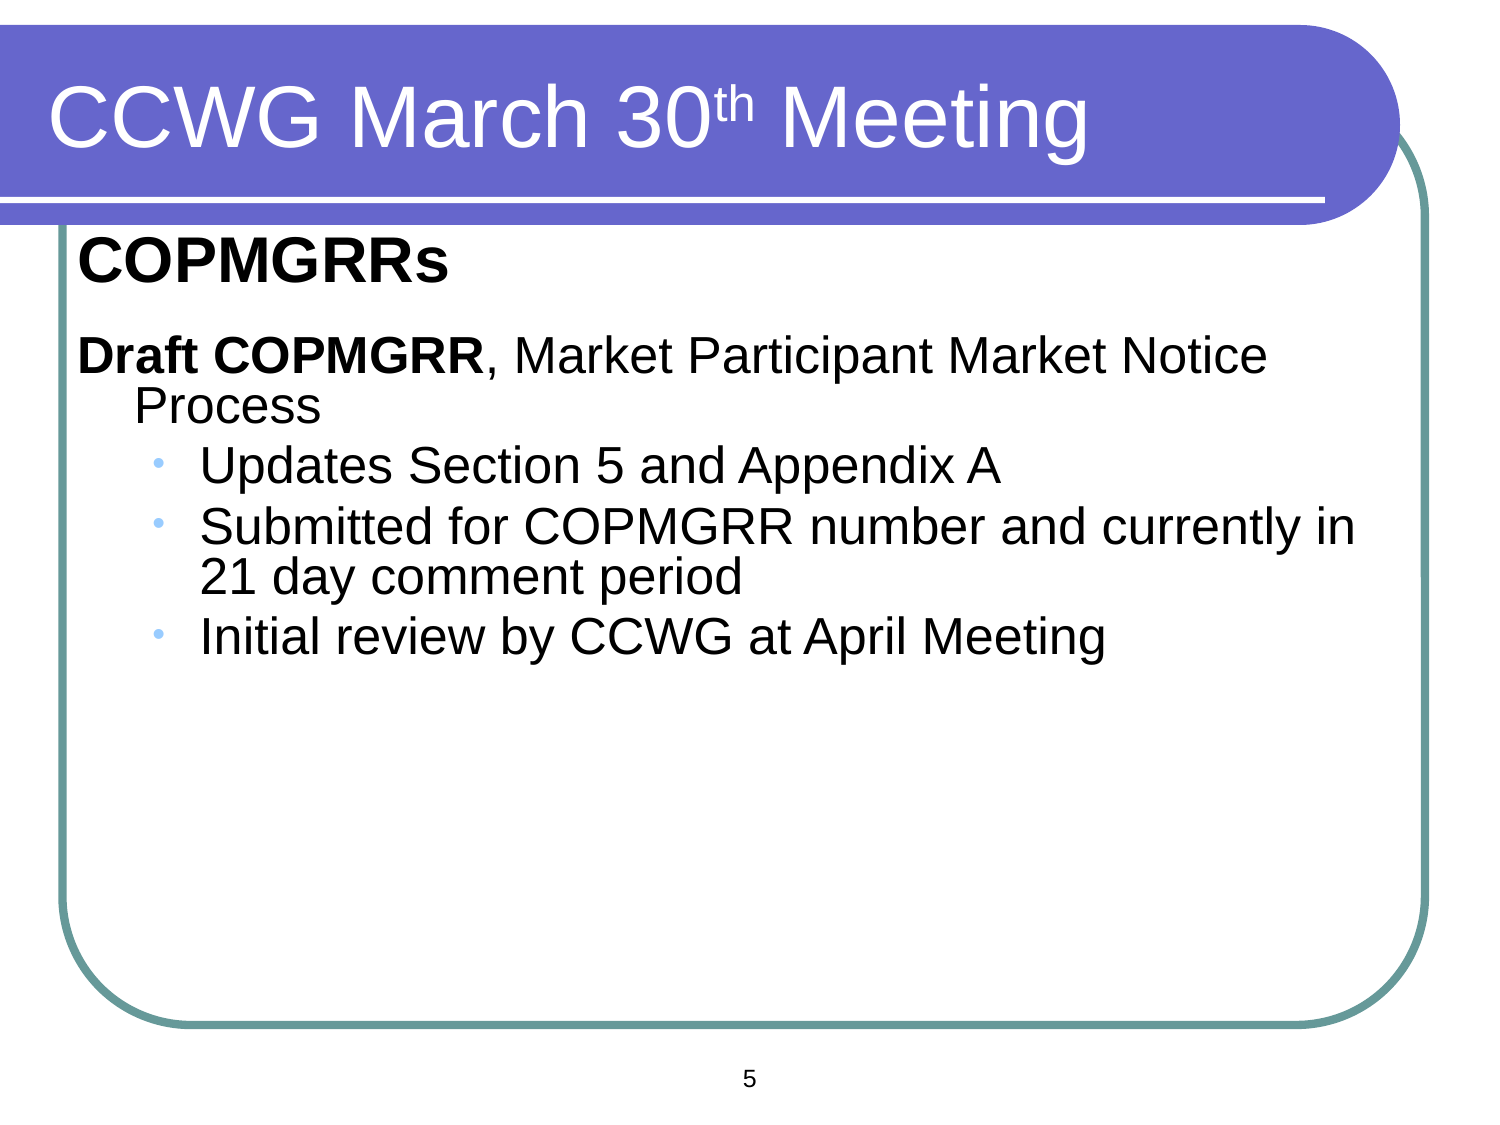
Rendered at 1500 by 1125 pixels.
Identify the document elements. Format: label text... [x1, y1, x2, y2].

title CCWG March 30th Meeting [31, 37, 1348, 188]
footer 5 [512, 1024, 988, 1101]
list COPMGRRs Draft COPMGRR, Market Participant Market Notice Process Updates Section 5 and Appendix A Submitted for COPMGRR number and currently in 21 day comment period Initial review by CCWG at April Meeting [62, 224, 1388, 1076]
